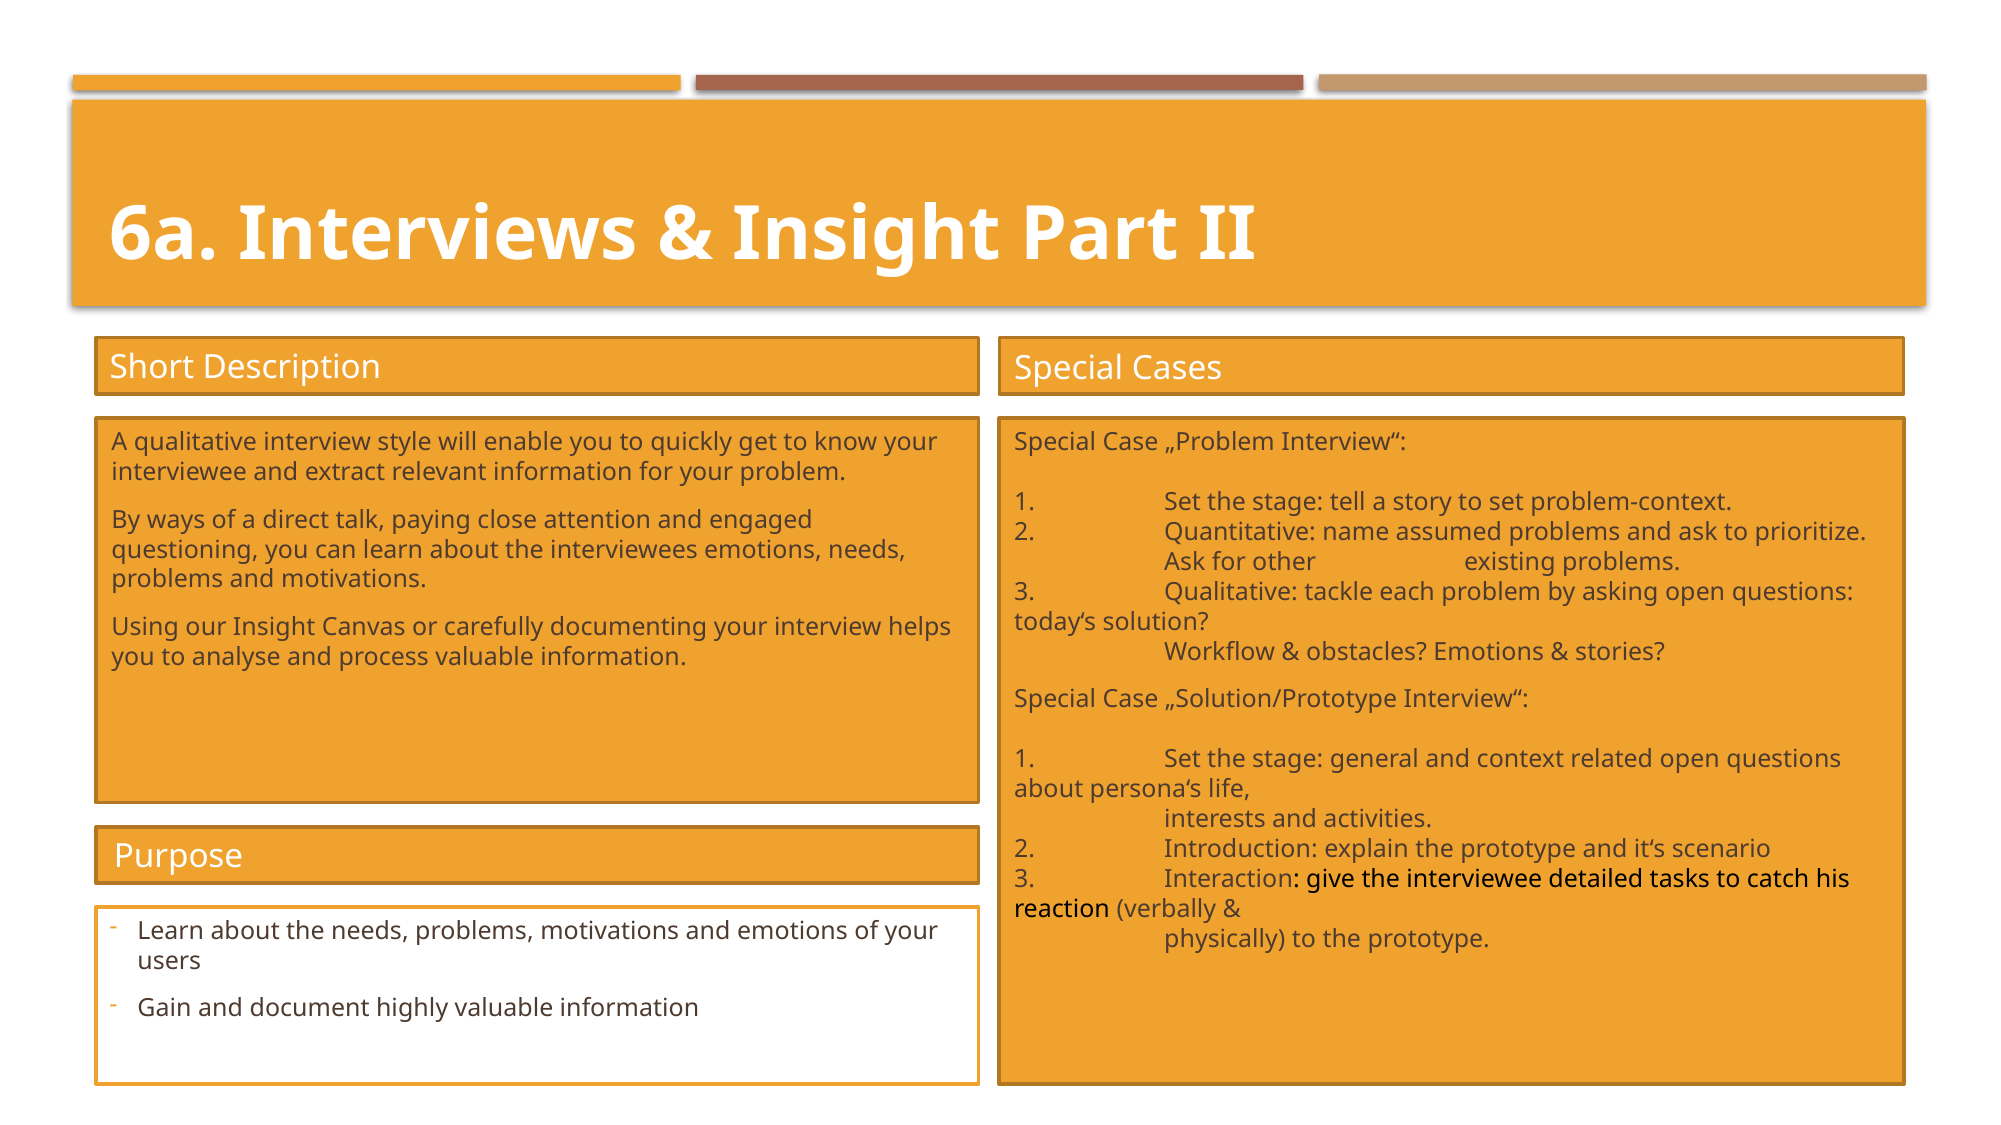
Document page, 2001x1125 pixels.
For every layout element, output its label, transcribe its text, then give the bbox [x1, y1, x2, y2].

list Special Cases [999, 338, 1904, 395]
list A qualitative interview style will enable you to quickly get to know your interviewee and extract relevant information for your problem. By ways of a direct talk, paying close attention and engaged questioning, you can learn about the interviewees emotions, needs, problems and motivations. Using our Insight Canvas or carefully documenting your interview helps you to analyse and process valuable information. [96, 418, 979, 803]
list Special Case „Problem Interview“: 1. Set the stage: tell a story to set problem-context. 2. Quantitative: name assumed problems and ask to prioritize. Ask for other existing problems. 3. Qualitative: tackle each problem by asking open questions: today‘s solution? Workflow & obstacles? Emotions & stories? Special Case „Solution/Prototype Interview“: 1. Set the stage: general and context related open questions about persona‘s life, interests and activities. 2. Introduction: explain the prototype and it‘s scenario 3. Interaction: give the interviewee detailed tasks to catch his reaction (verbally & physically) to the prototype. [999, 418, 1904, 1085]
list Purpose [98, 826, 982, 883]
list Short Description [94, 337, 977, 394]
list Learn about the needs, problems, motivations and emotions of your users Gain and document highly valuable information [94, 906, 977, 1085]
title 6a. Interviews & Insight Part II [94, 119, 1904, 282]
